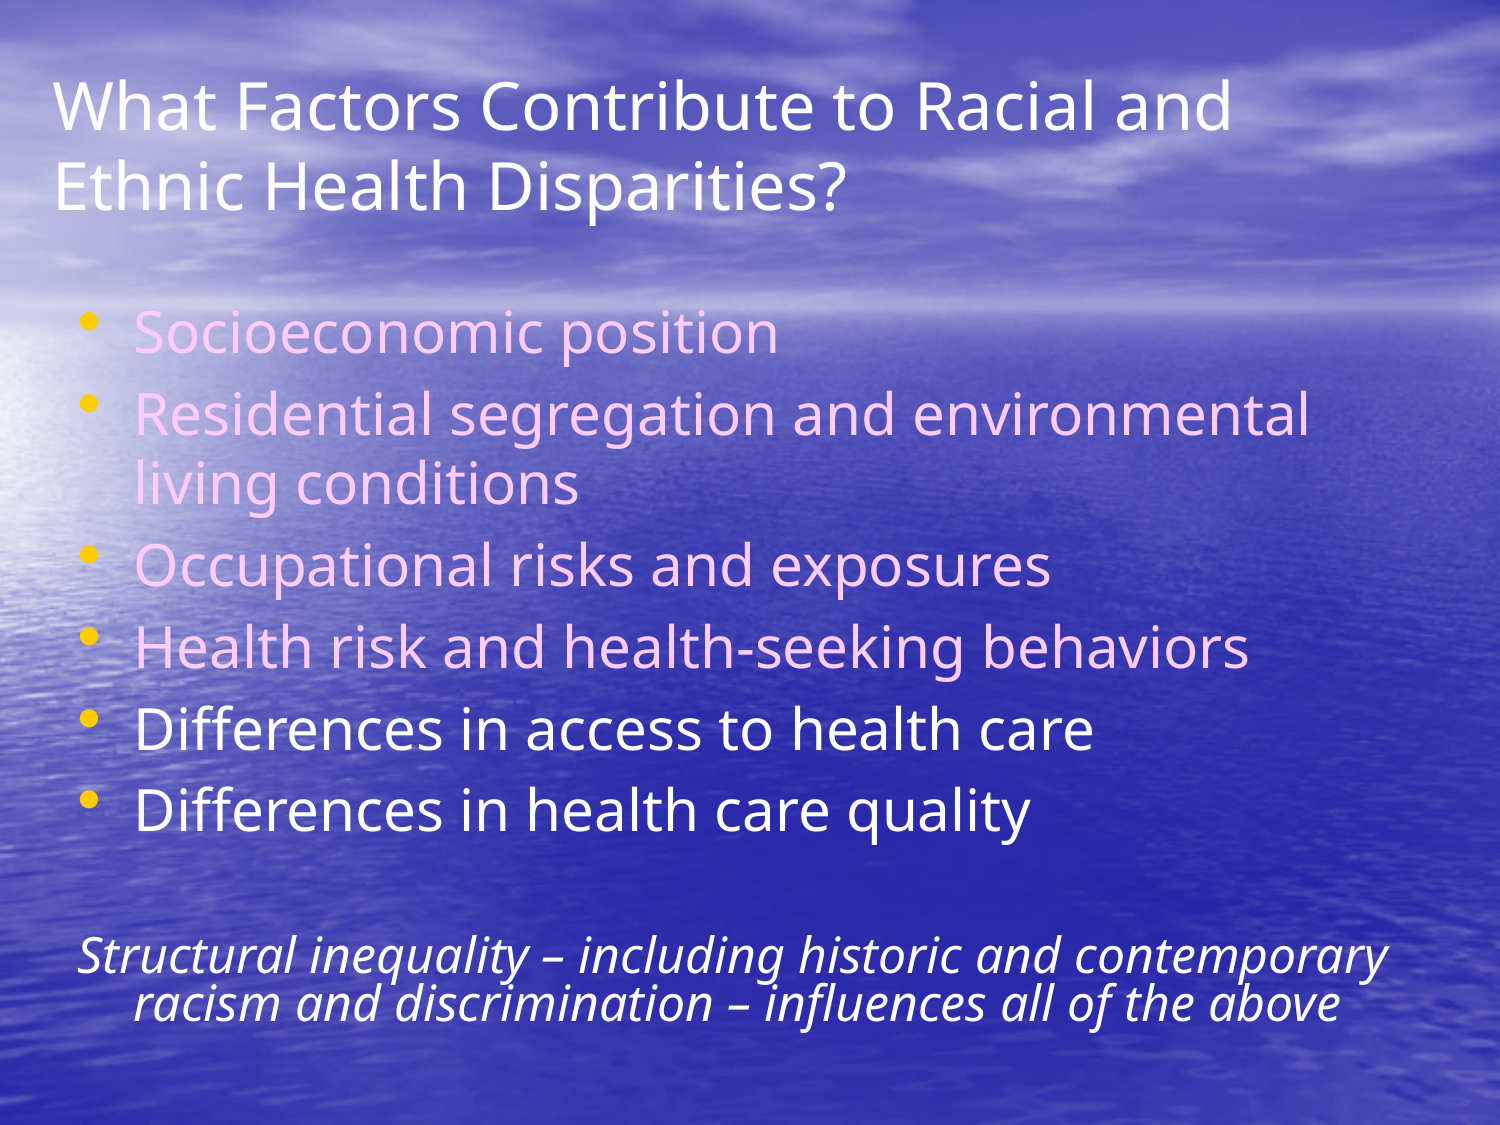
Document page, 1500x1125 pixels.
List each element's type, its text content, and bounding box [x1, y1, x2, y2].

title What Factors Contribute to Racial and Ethnic Health Disparities? [37, 49, 1313, 238]
list Socioeconomic position Residential segregation and environmental living conditions Occupational risks and exposures Health risk and health-seeking behaviors Differences in access to health care Differences in health care quality Structural inequality – including historic and contemporary racism and discrimination – influences all of the above [62, 287, 1413, 1063]
